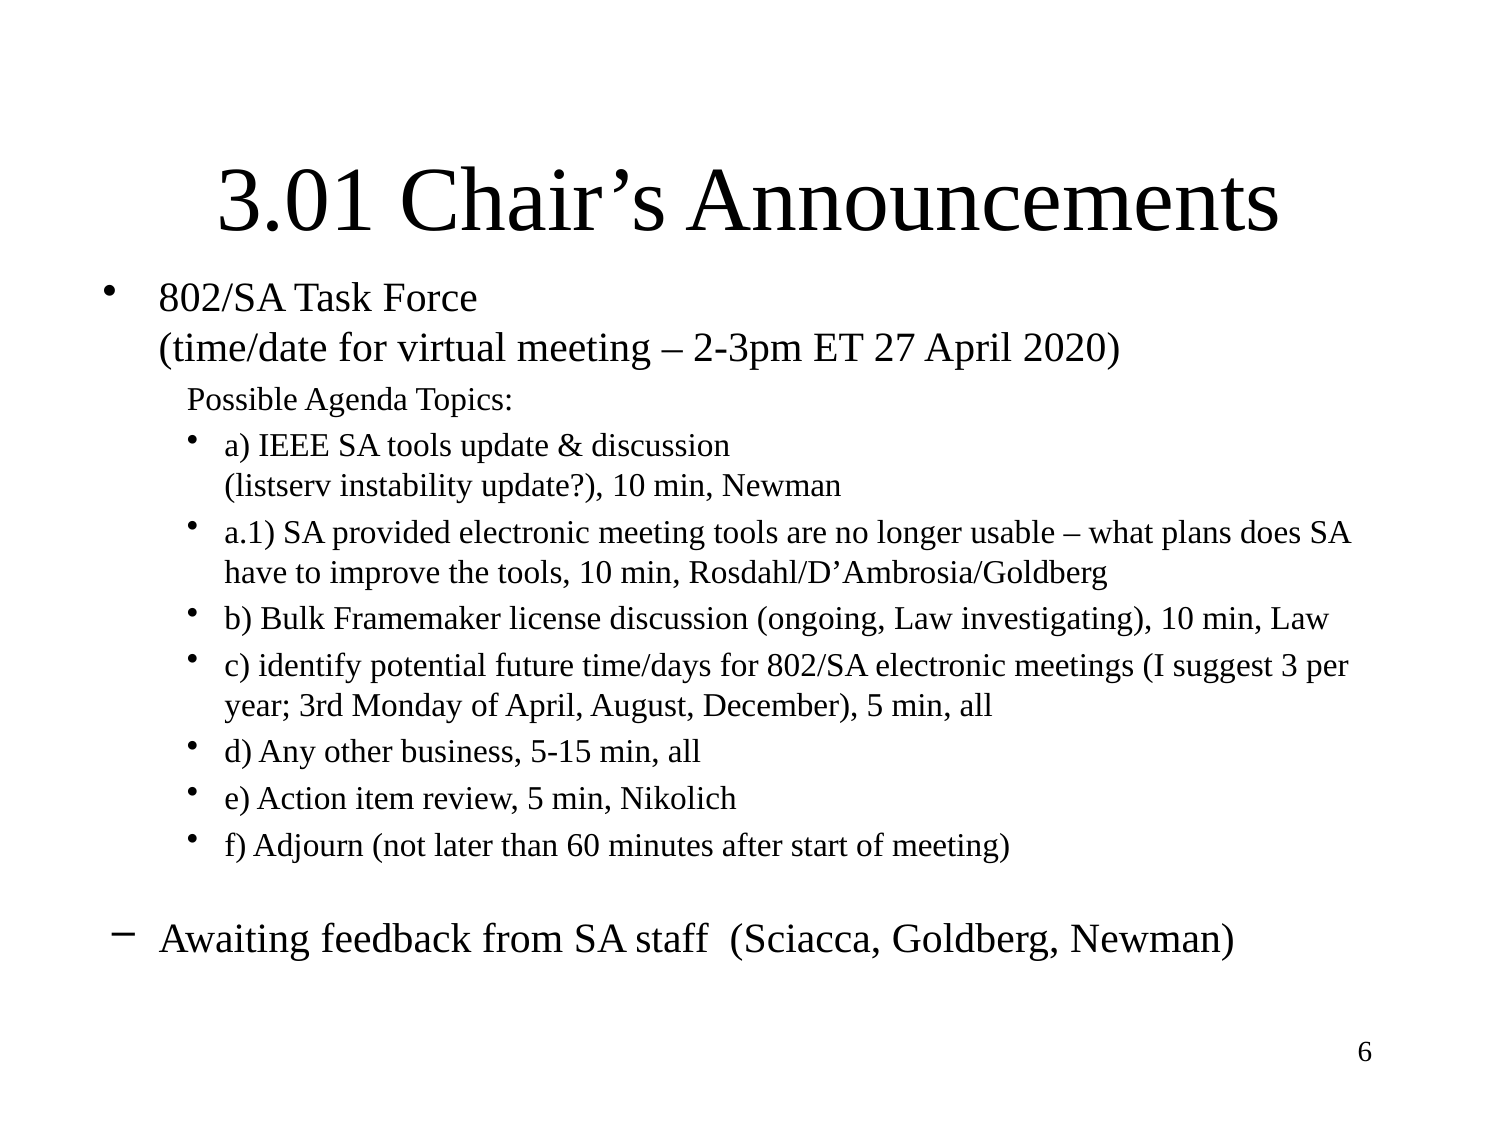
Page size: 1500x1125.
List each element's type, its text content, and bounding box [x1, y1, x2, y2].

list 802/SA Task Force (time/date for virtual meeting – 2-3pm ET 27 April 2020) Possible Agenda Topics: a) IEEE SA tools update & discussion (listserv instability update?), 10 min, Newman a.1) SA provided electronic meeting tools are no longer usable – what plans does SA have to improve the tools, 10 min, Rosdahl/D’Ambrosia/Goldberg b) Bulk Framemaker license discussion (ongoing, Law investigating), 10 min, Law c) identify potential future time/days for 802/SA electronic meetings (I suggest 3 per year; 3rd Monday of April, August, December), 5 min, all d) Any other business, 5-15 min, all e) Action item review, 5 min, Nikolich f) Adjourn (not later than 60 minutes after start of meeting) Awaiting feedback from SA staff (Sciacca, Goldberg, Newman) [87, 262, 1391, 938]
title 3.01 Chair’s Announcements [112, 99, 1388, 262]
slide_number 6 [1074, 1024, 1388, 1101]
